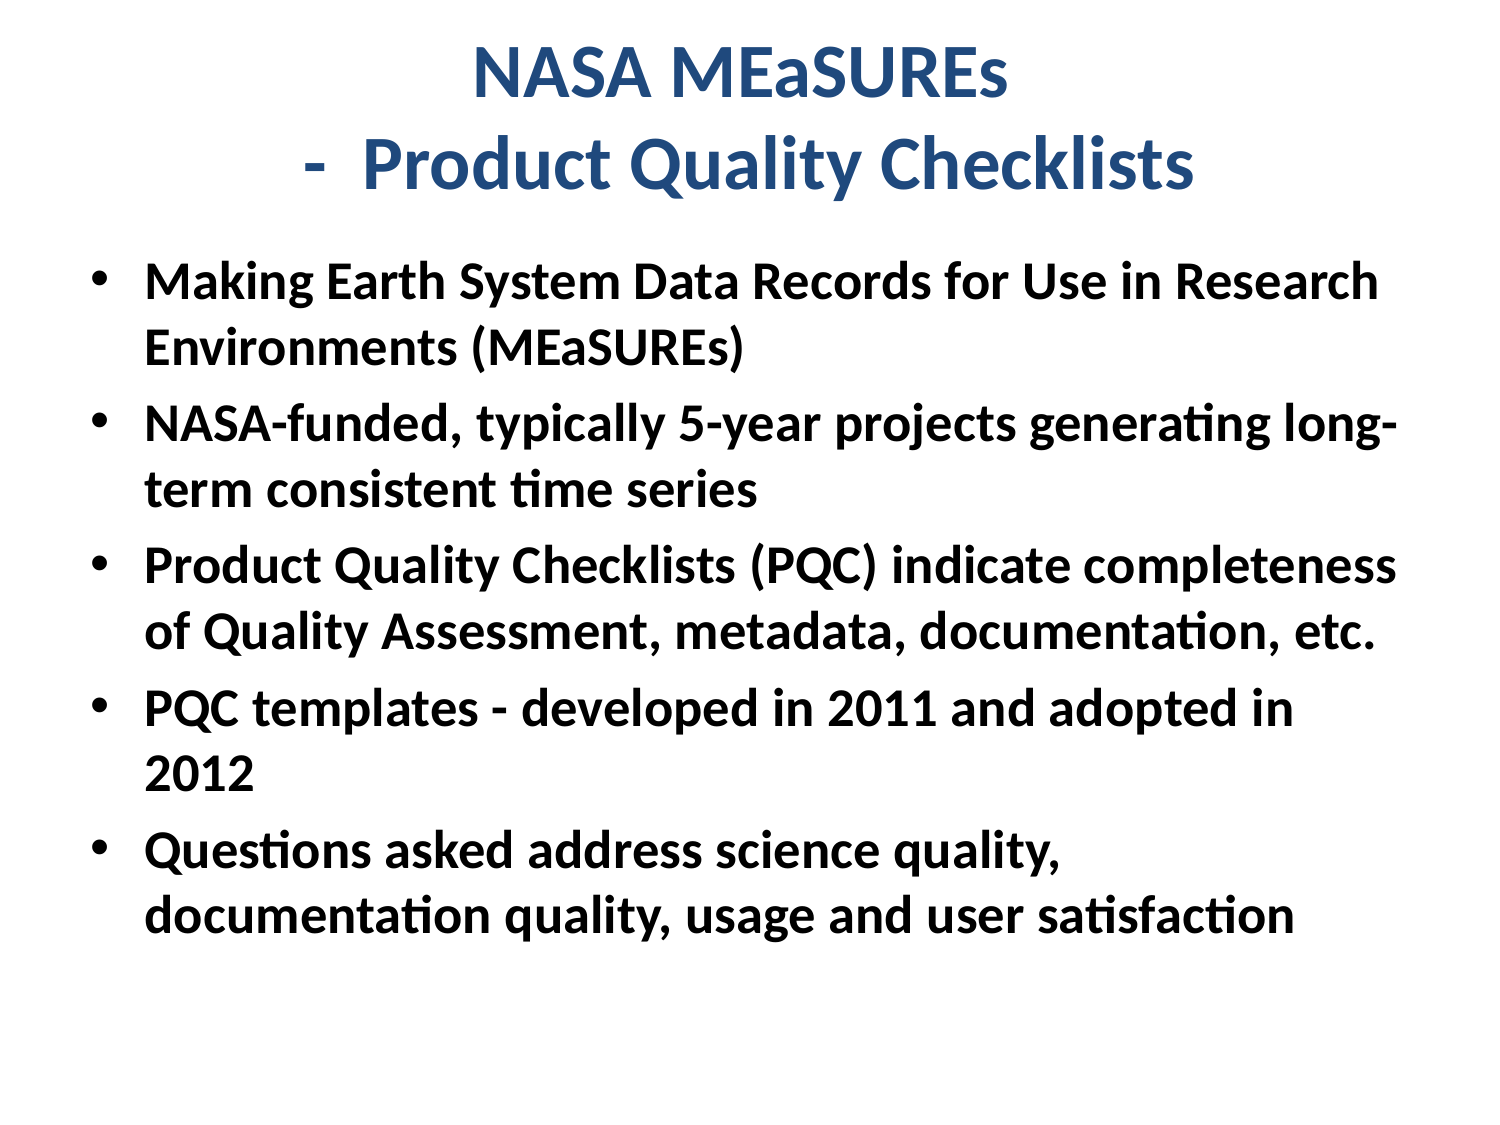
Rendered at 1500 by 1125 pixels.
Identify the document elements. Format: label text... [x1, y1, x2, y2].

title NASA MEaSUREs - Product Quality Checklists [75, 12, 1425, 213]
list Making Earth System Data Records for Use in Research Environments (MEaSUREs) NASA-funded, typically 5-year projects generating long-term consistent time series Product Quality Checklists (PQC) indicate completeness of Quality Assessment, metadata, documentation, etc. PQC templates - developed in 2011 and adopted in 2012 Questions asked address science quality, documentation quality, usage and user satisfaction [75, 237, 1425, 988]
